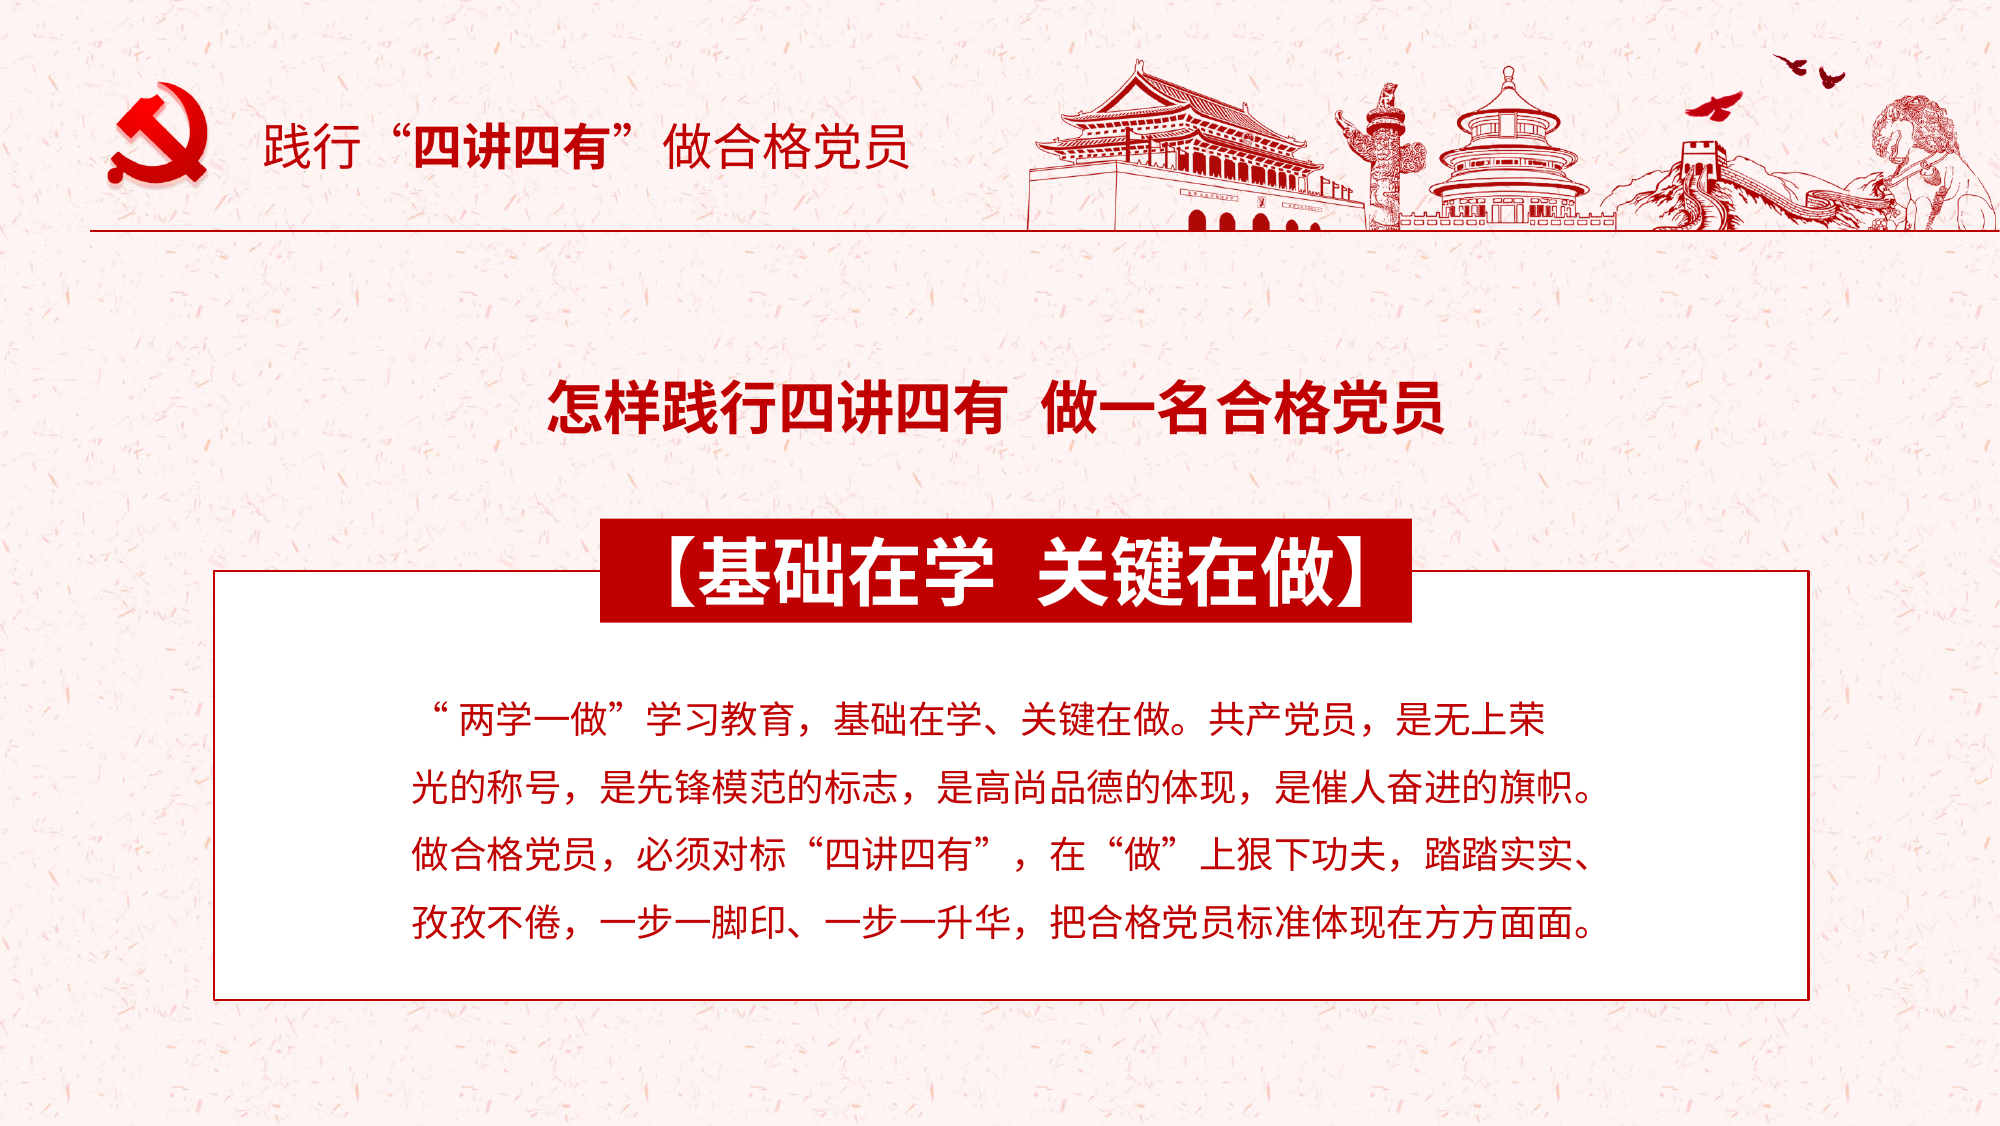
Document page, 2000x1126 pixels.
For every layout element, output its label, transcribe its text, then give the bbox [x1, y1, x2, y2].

picture [0, 0, 2000, 1126]
text_box “两学一做”学习教育，基础在学、关键在做。共产党员，是无上荣光的称号，是先锋模范的标志，是高尚品德的体现，是催人奋进的旗帜。做合格党员，必须对标“四讲四有”，在“做”上狠下功夫，踏踏实实、孜孜不倦，一步一脚印、一步一升华，把合格党员标准体现在方方面面。 [396, 668, 1592, 949]
text_box [213, 570, 1809, 1000]
list 践行“四讲四有”做合格党员 [247, 78, 1035, 173]
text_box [550, 494, 1483, 647]
text_box 怎样践行四讲四有 做一名合格党员 [530, 377, 1496, 436]
